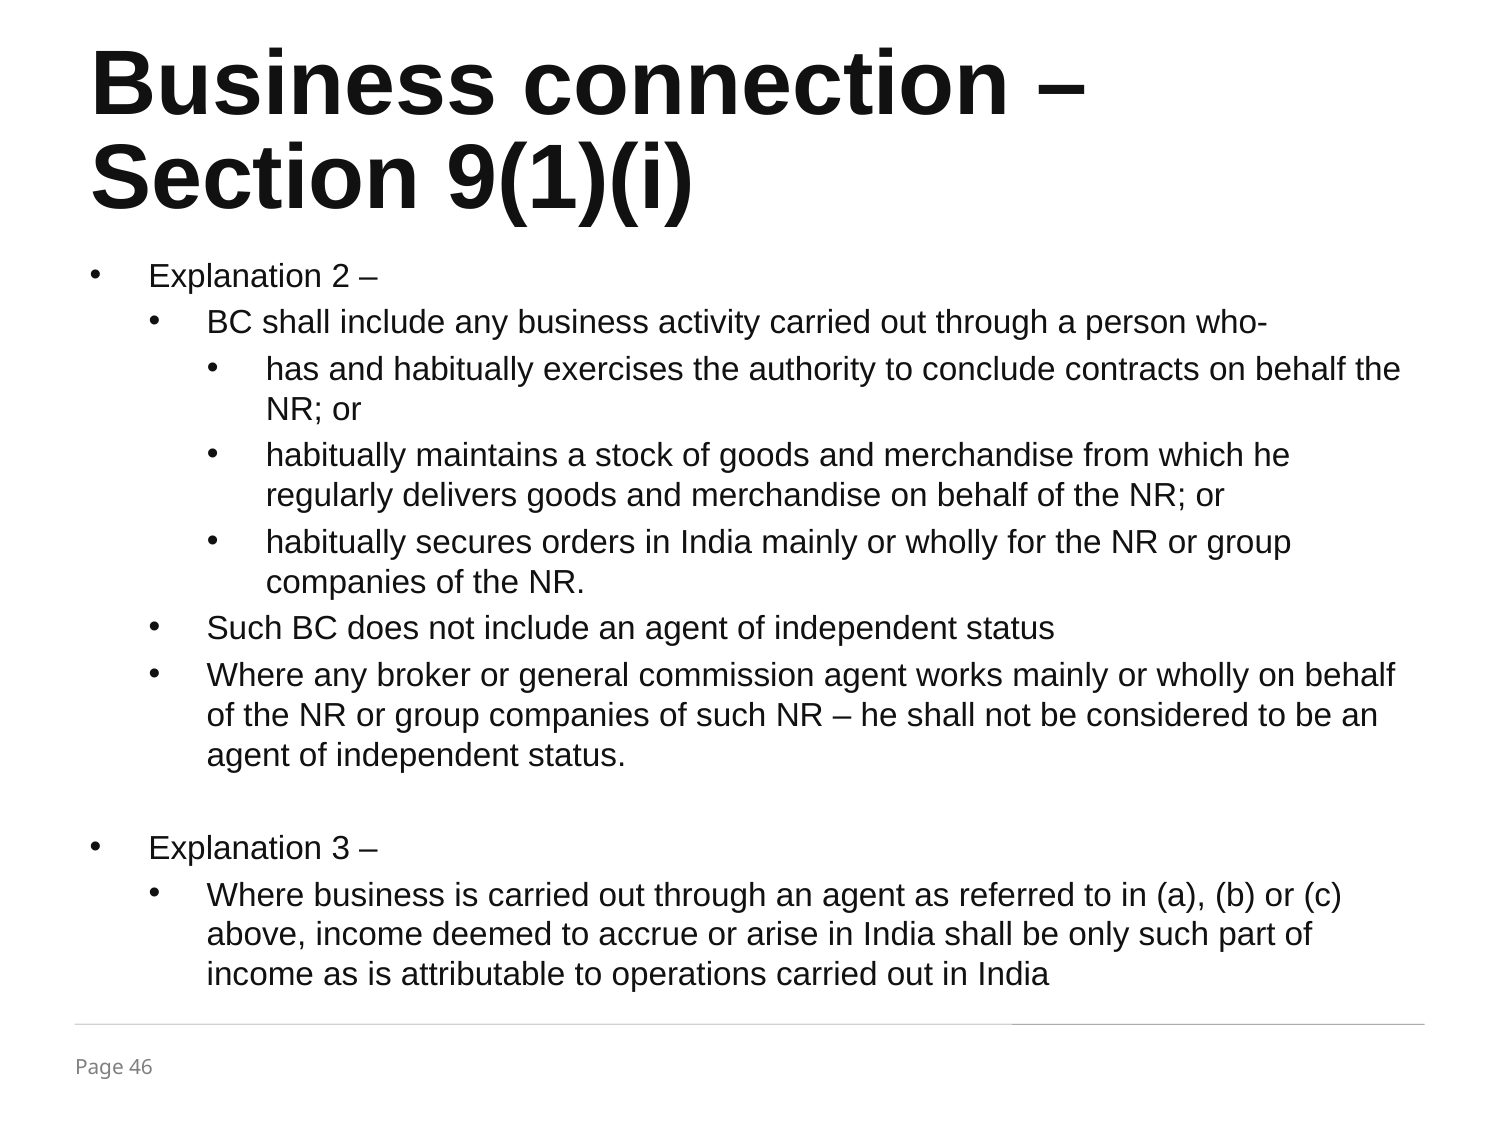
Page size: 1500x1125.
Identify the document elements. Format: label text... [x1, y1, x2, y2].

title Business connection – Section 9(1)(i) [75, 32, 1426, 175]
text_box [149, 200, 1425, 988]
text_box [74, 174, 1426, 1000]
